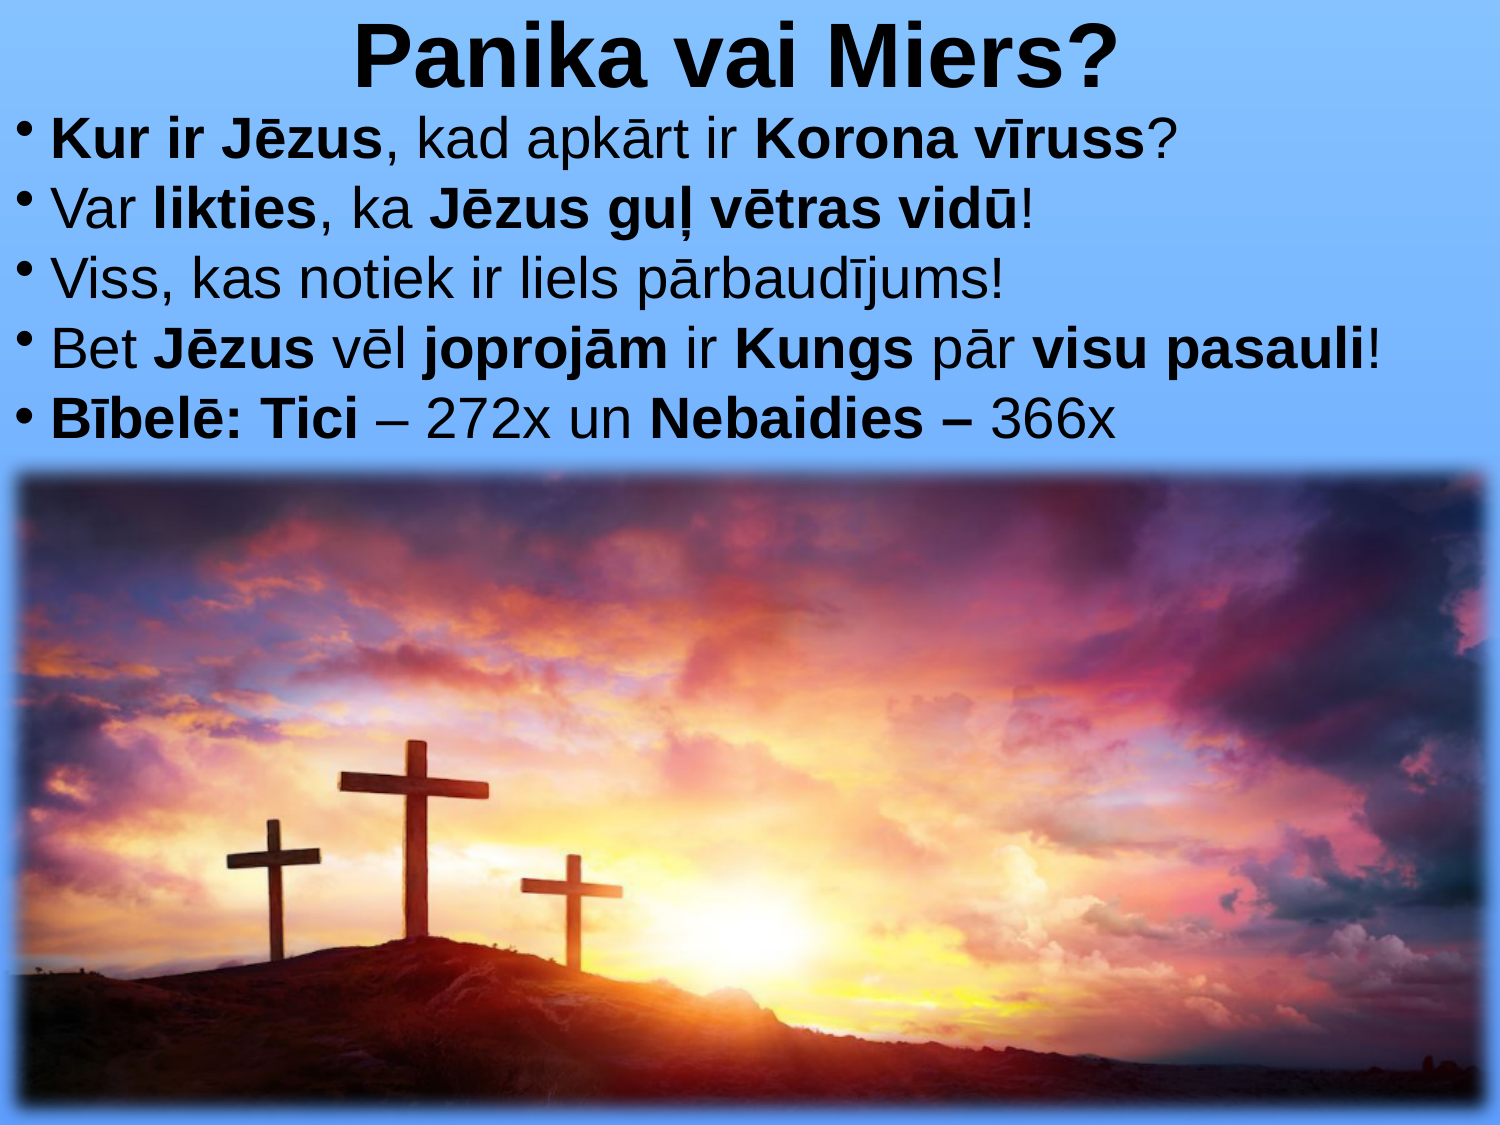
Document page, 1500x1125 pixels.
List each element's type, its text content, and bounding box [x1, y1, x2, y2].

text_box Kur ir Jēzus, kad apkārt ir Korona vīruss? Var likties, ka Jēzus guļ vētras vidū! Viss, kas notiek ir liels pārbaudījums! Bet Jēzus vēl joprojām ir Kungs pār visu pasauli! Bībelē: Tici – 272x un Nebaidies – 366x [0, 93, 1500, 455]
title Panika vai Miers? [0, 0, 1500, 93]
picture [0, 455, 1500, 1125]
